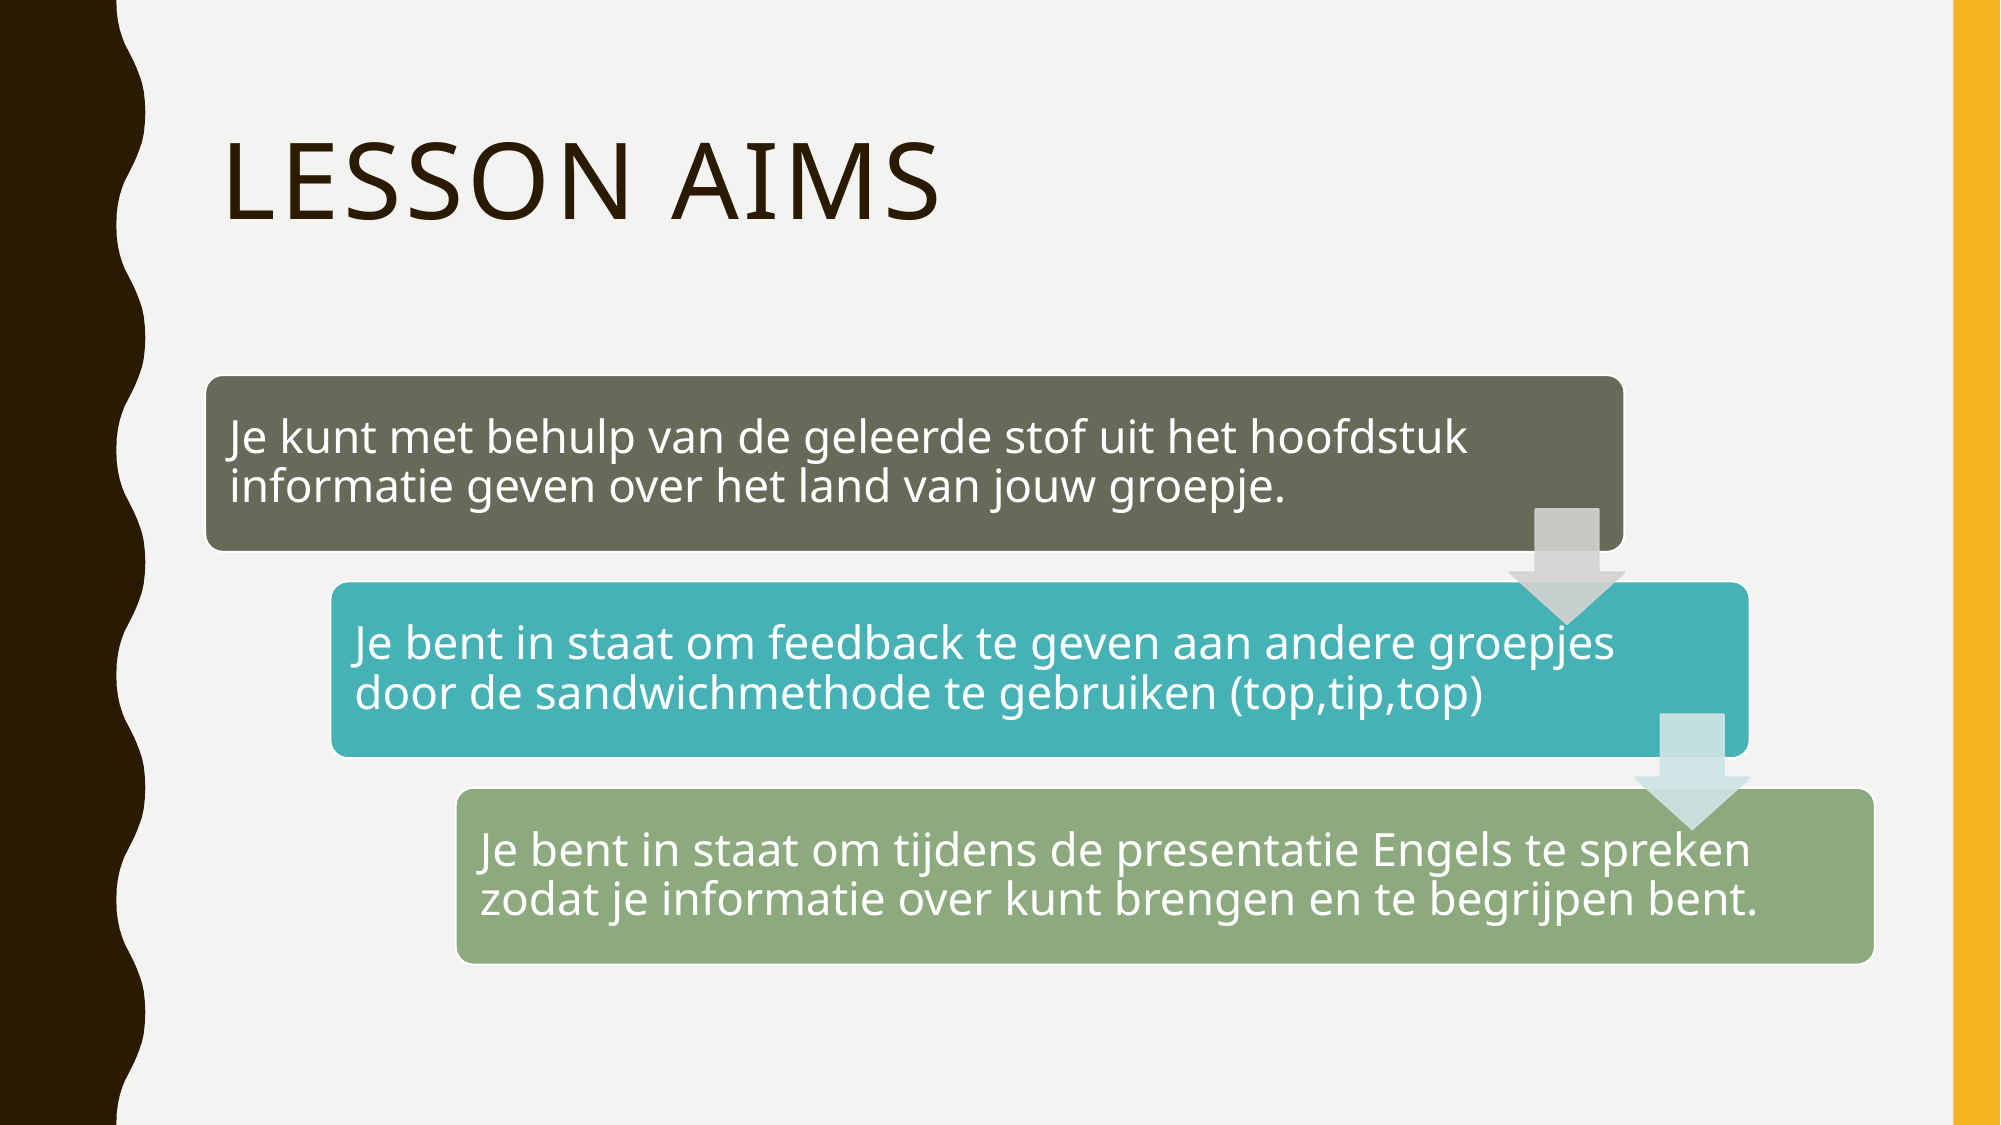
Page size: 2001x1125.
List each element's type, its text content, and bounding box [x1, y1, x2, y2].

title Lesson aims [205, 62, 1875, 308]
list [205, 374, 1875, 965]
